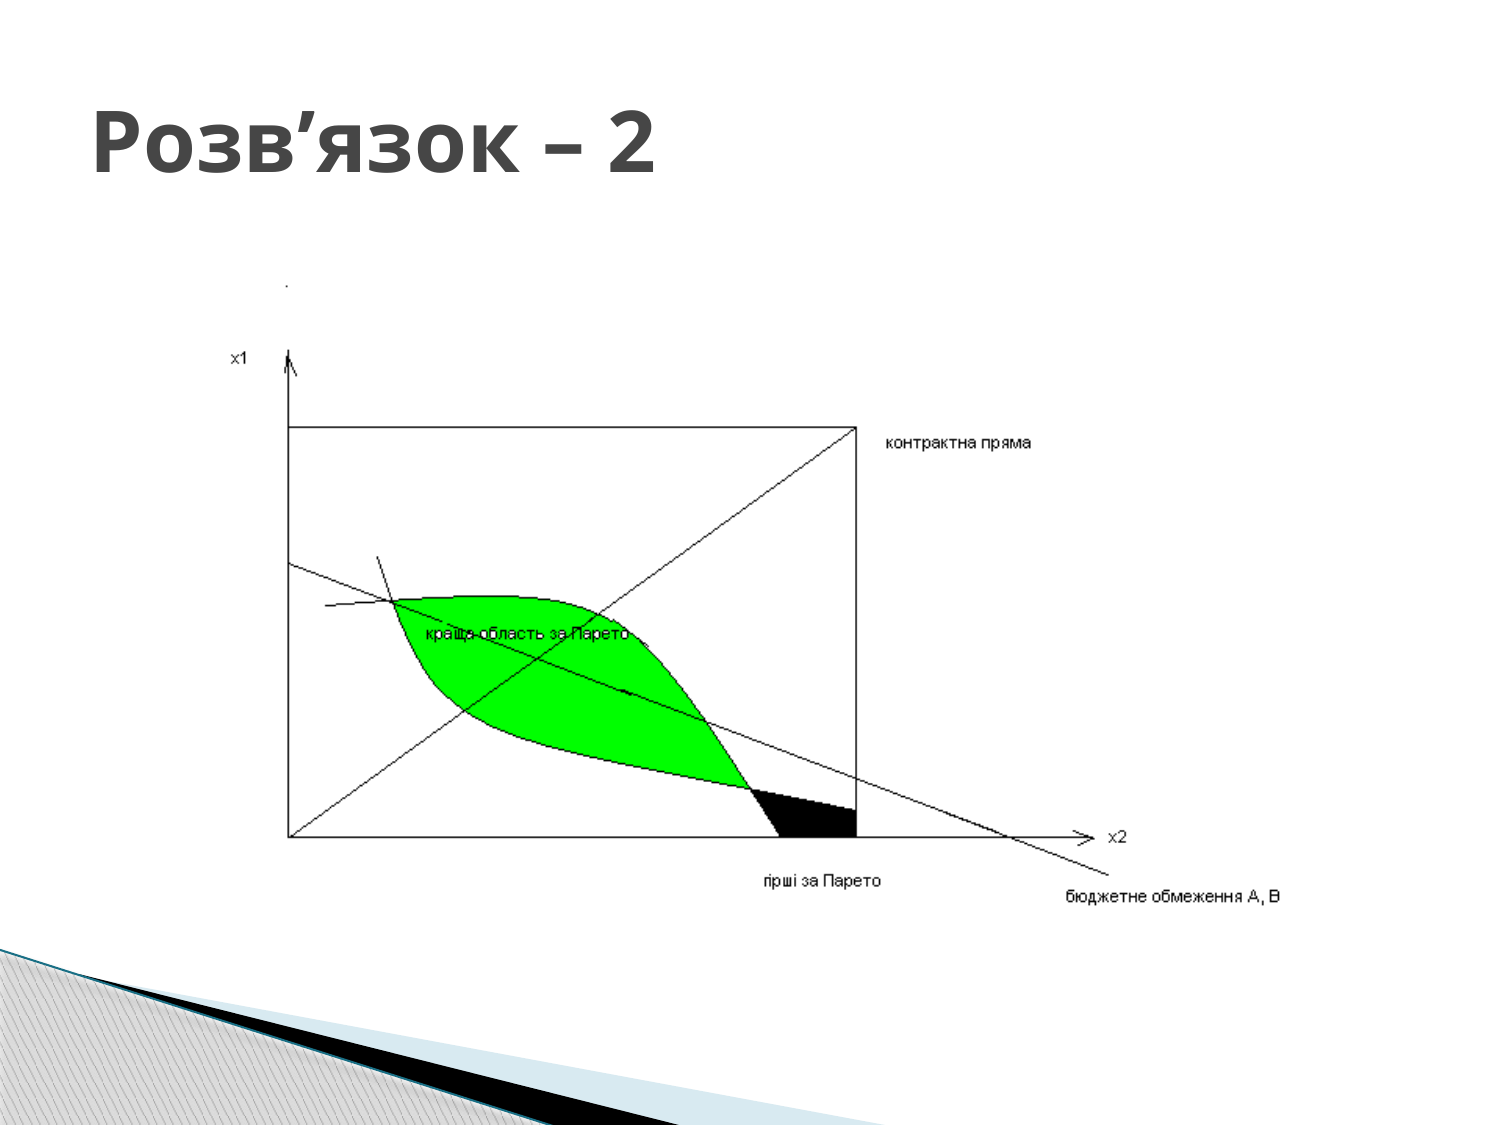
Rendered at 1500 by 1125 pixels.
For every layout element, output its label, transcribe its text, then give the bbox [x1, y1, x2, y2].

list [172, 278, 1328, 951]
title Розв’язок – 2 [75, 45, 1425, 233]
